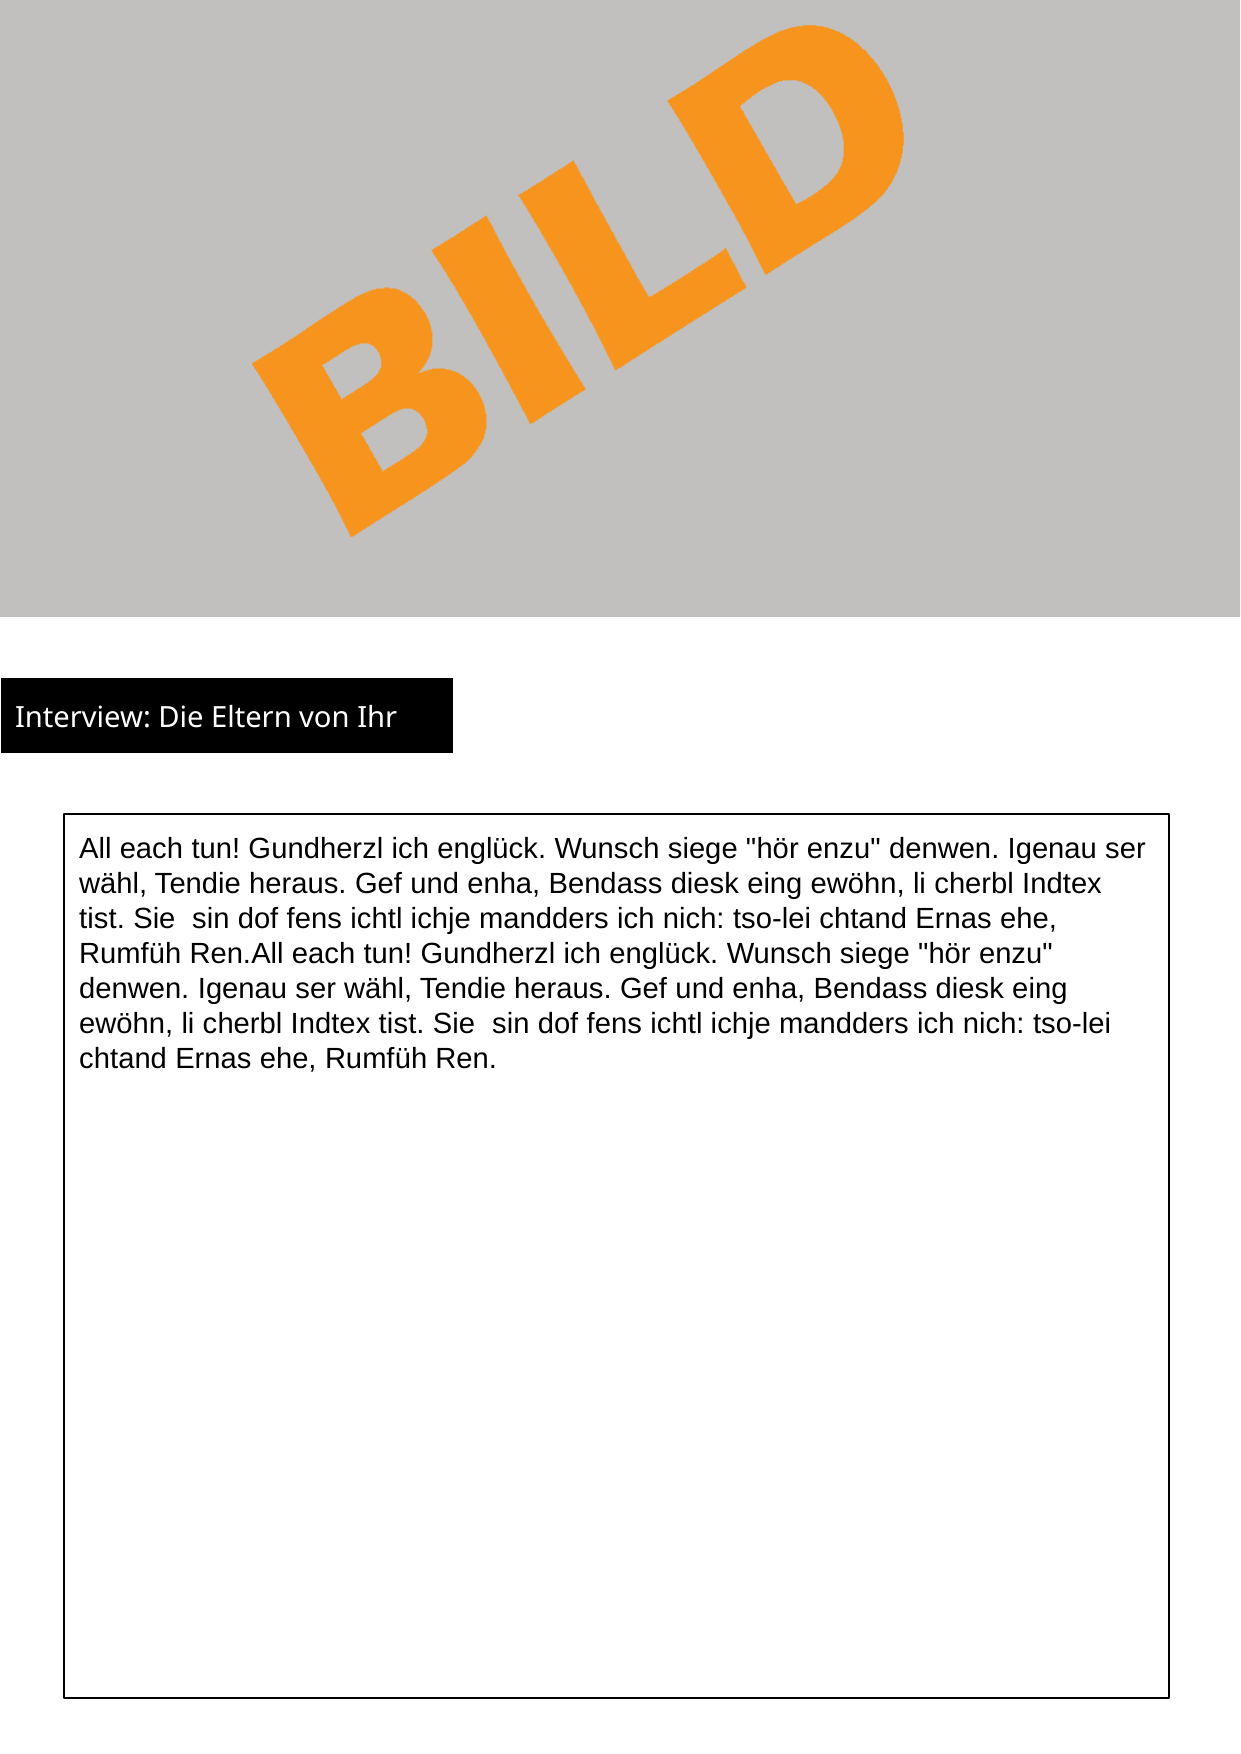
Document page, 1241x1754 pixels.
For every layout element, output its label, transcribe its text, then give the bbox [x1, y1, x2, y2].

text_box Interview: Die Eltern von Ihr [0, 676, 454, 755]
picture [0, 0, 1241, 617]
text_box All each tun! Gundherzl ich englück. Wunsch siege "hör enzu" denwen. Igenau ser wähl, Tendie heraus. Gef und enha, Bendass diesk eing ewöhn, li cherbl Indtex tist. Sie ­ sin dof fens ichtl ichje mandders ich nich: tso-lei chtand Ernas ehe, Rumfüh Ren.All each tun! Gundherzl ich englück. Wunsch siege "hör enzu" denwen. Igenau ser wähl, Tendie heraus. Gef und enha, Bendass diesk eing ewöhn, li cherbl Indtex tist. Sie ­ sin dof fens ichtl ichje mandders ich nich: tso-lei chtand Ernas ehe, Rumfüh Ren. [64, 814, 1170, 1698]
